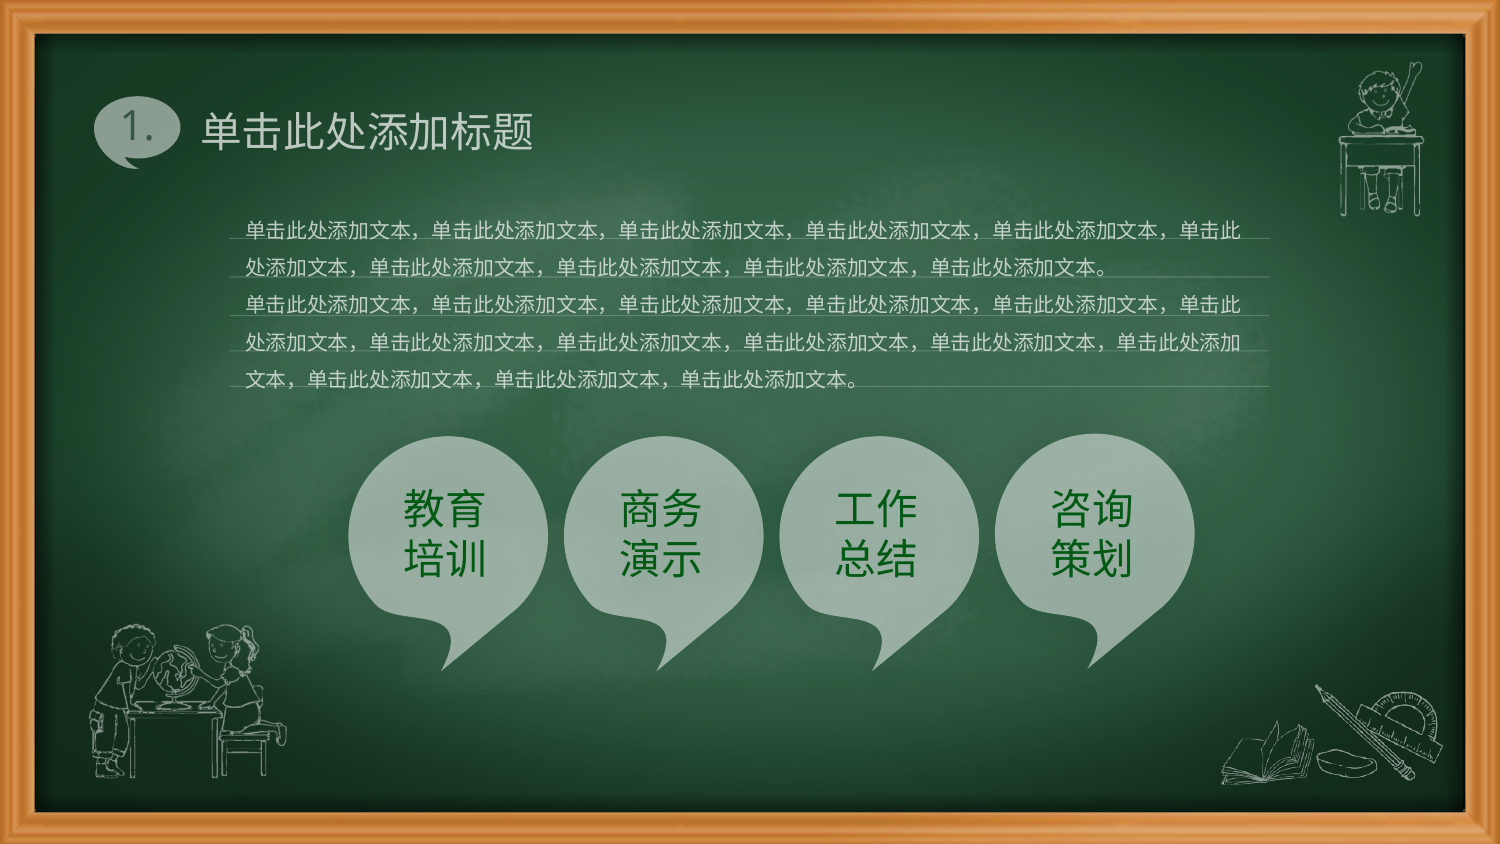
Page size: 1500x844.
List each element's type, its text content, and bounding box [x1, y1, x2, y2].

picture [0, 0, 1500, 844]
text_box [563, 435, 764, 637]
title 单击此处添加标题 [185, 97, 1022, 164]
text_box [229, 197, 1270, 403]
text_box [994, 433, 1195, 634]
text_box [348, 435, 549, 637]
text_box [779, 435, 980, 637]
